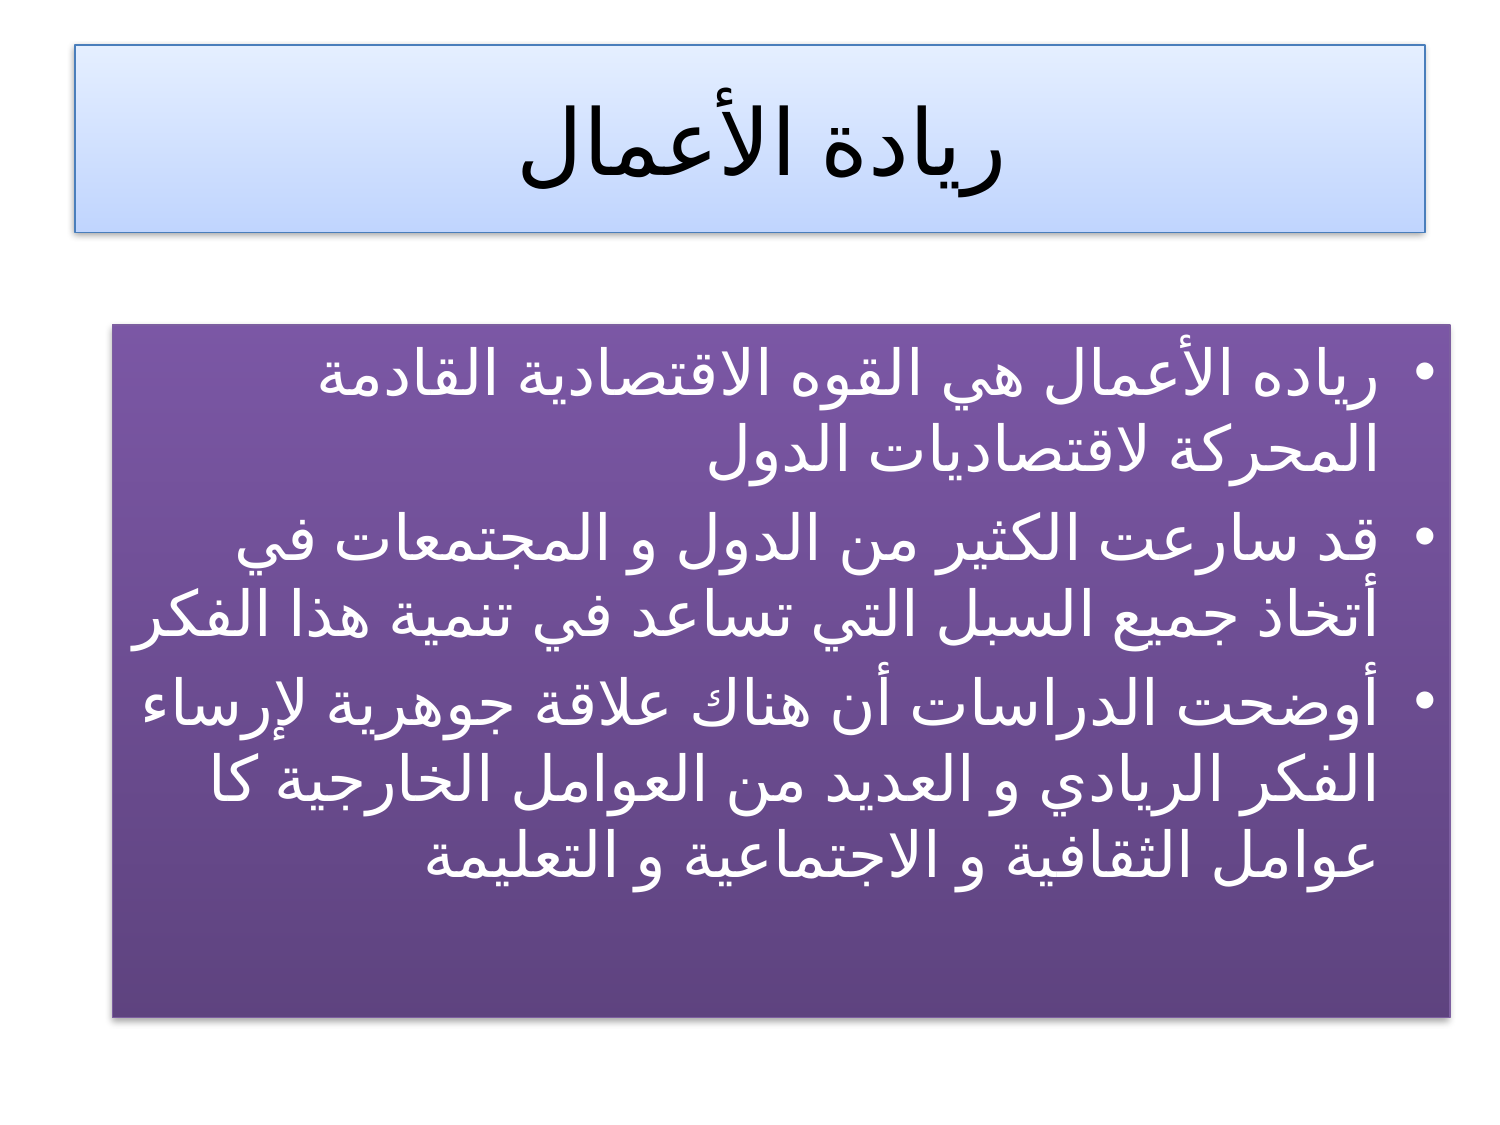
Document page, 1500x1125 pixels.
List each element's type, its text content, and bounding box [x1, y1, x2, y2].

list رياده الأعمال هي القوه الاقتصادية القادمة المحركة لاقتصاديات الدول قد سارعت الكثير من الدول و المجتمعات في أتخاذ جميع السبل التي تساعد في تنمية هذا الفكر أوضحت الدراسات أن هناك علاقة جوهرية لإرساء الفكر الريادي و العديد من العوامل الخارجية كا عوامل الثقافية و الاجتماعية و التعليمة [112, 324, 1451, 1018]
title ريادة الأعمال [74, 44, 1426, 233]
